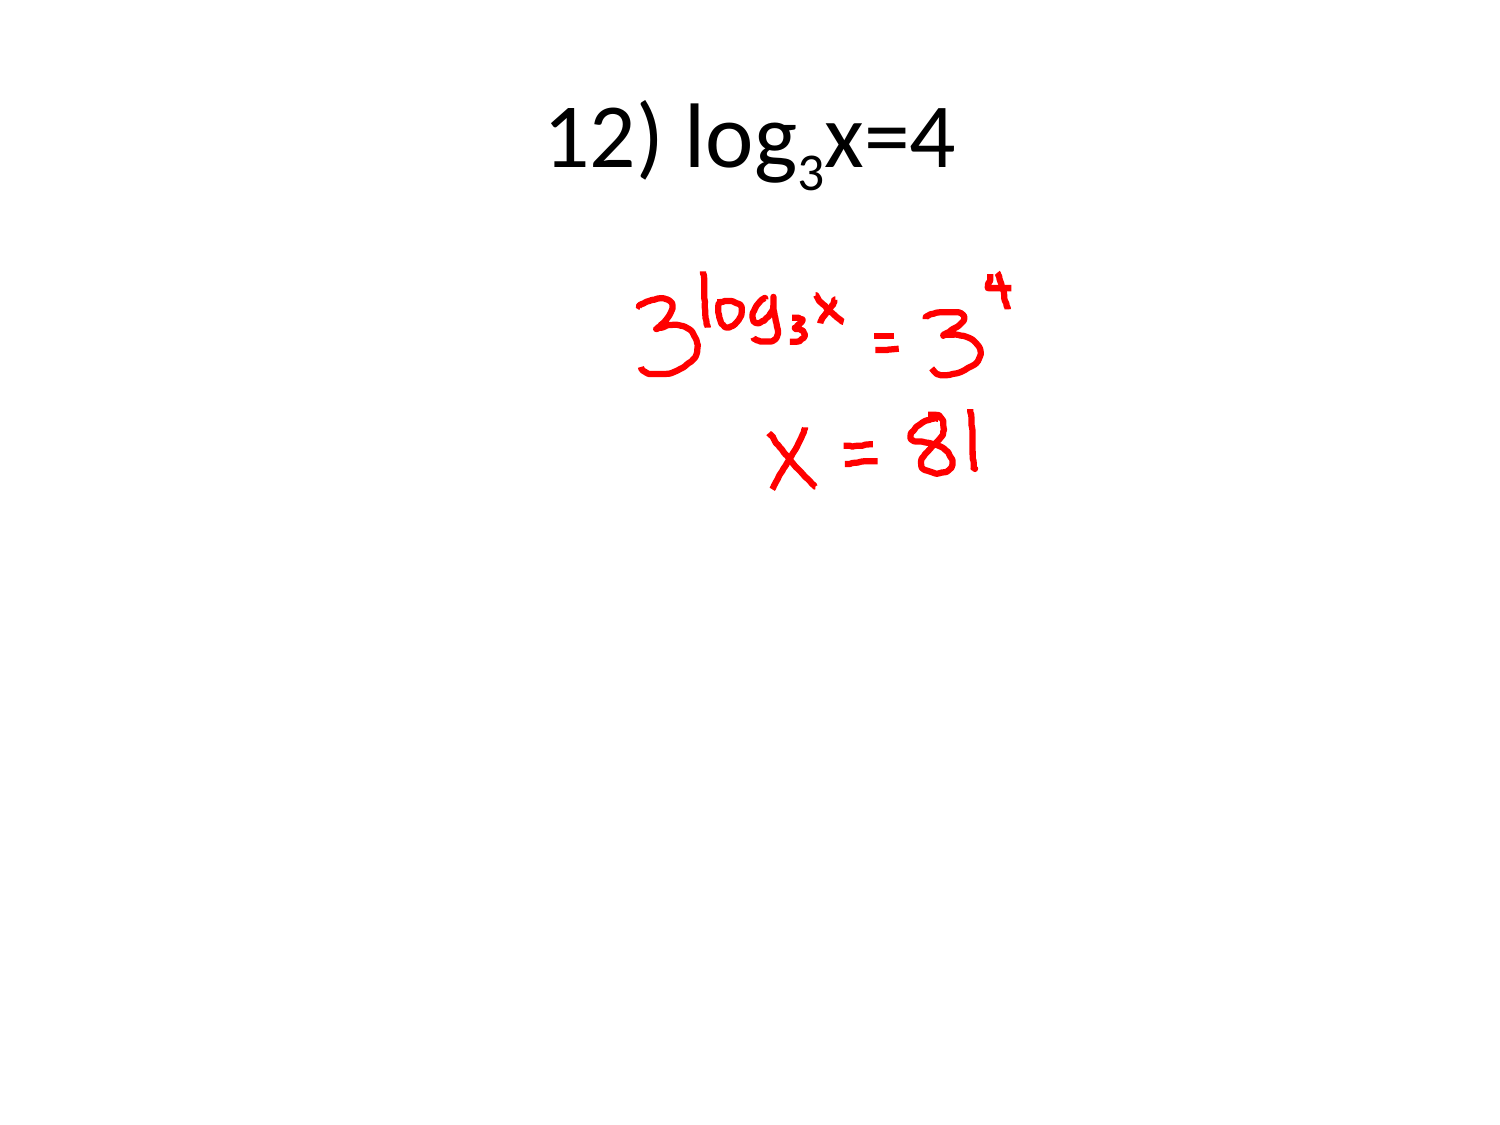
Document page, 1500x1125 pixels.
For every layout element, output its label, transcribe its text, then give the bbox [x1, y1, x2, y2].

title 12) log3x=4 [75, 45, 1425, 233]
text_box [638, 271, 1012, 490]
